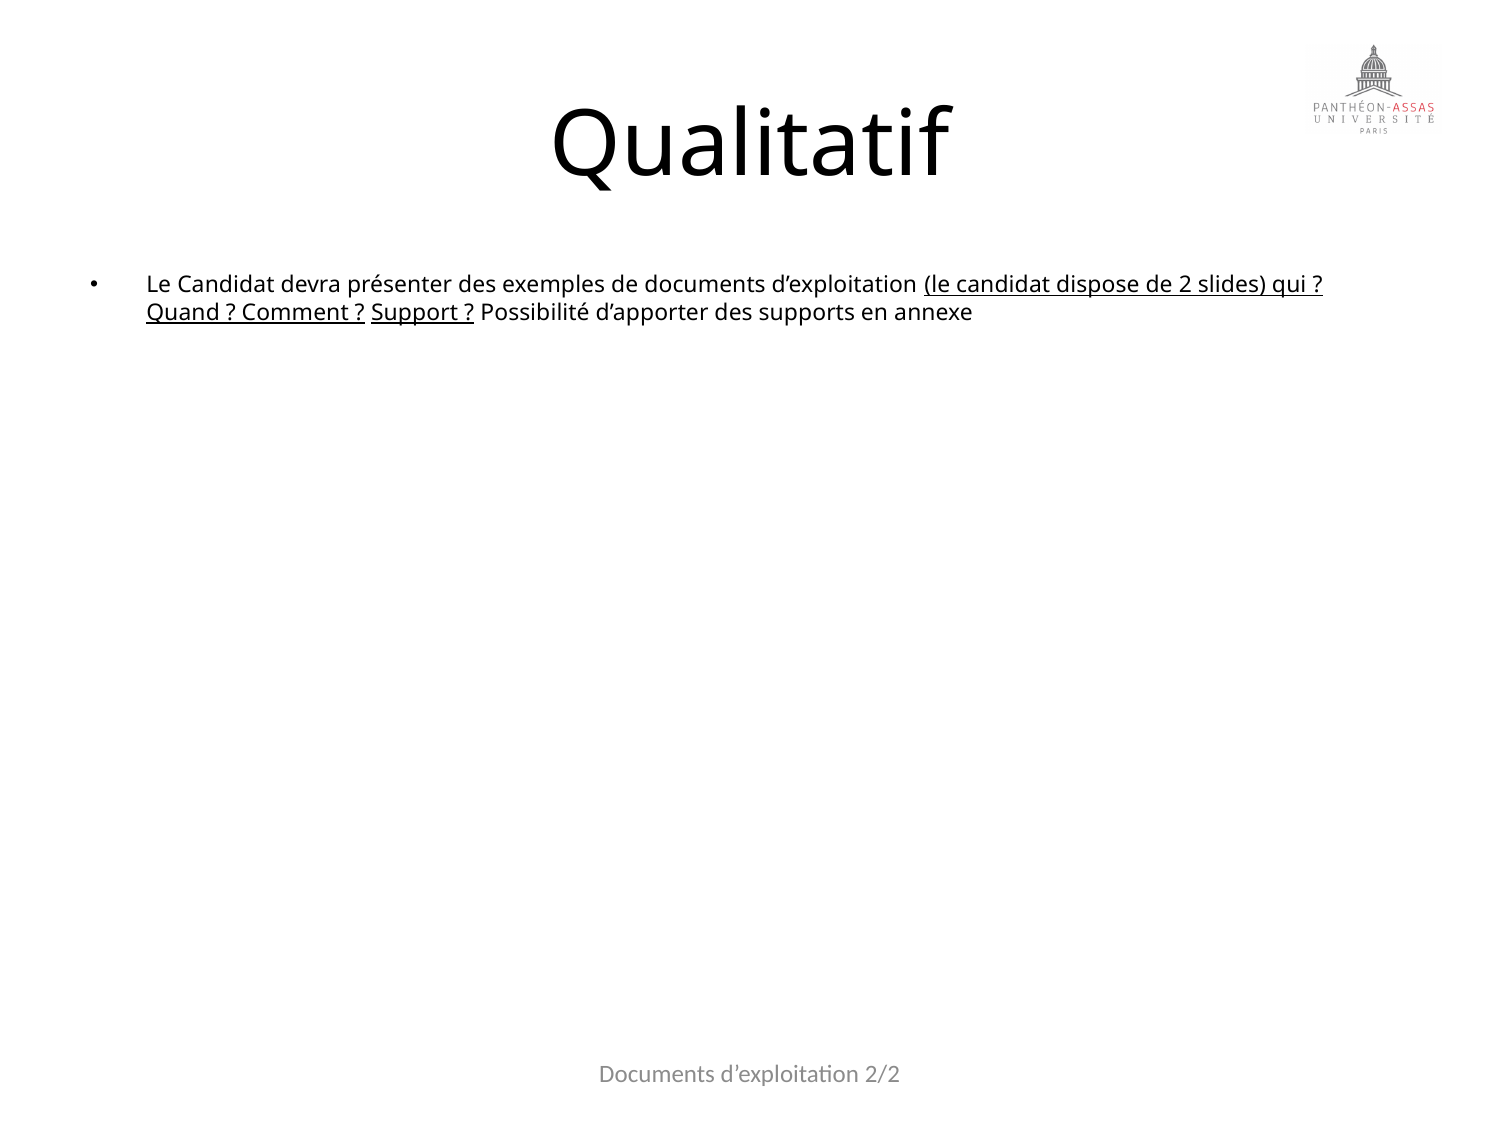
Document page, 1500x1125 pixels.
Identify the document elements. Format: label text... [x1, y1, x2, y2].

picture [1304, 44, 1443, 134]
list Le Candidat devra présenter des exemples de documents d’exploitation (le candidat dispose de 2 slides) qui ? Quand ? Comment ? Support ? Possibilité d’apporter des supports en annexe [75, 262, 1425, 1005]
title Qualitatif [75, 45, 1425, 233]
footer Documents d’exploitation 2/2 [512, 1042, 988, 1103]
